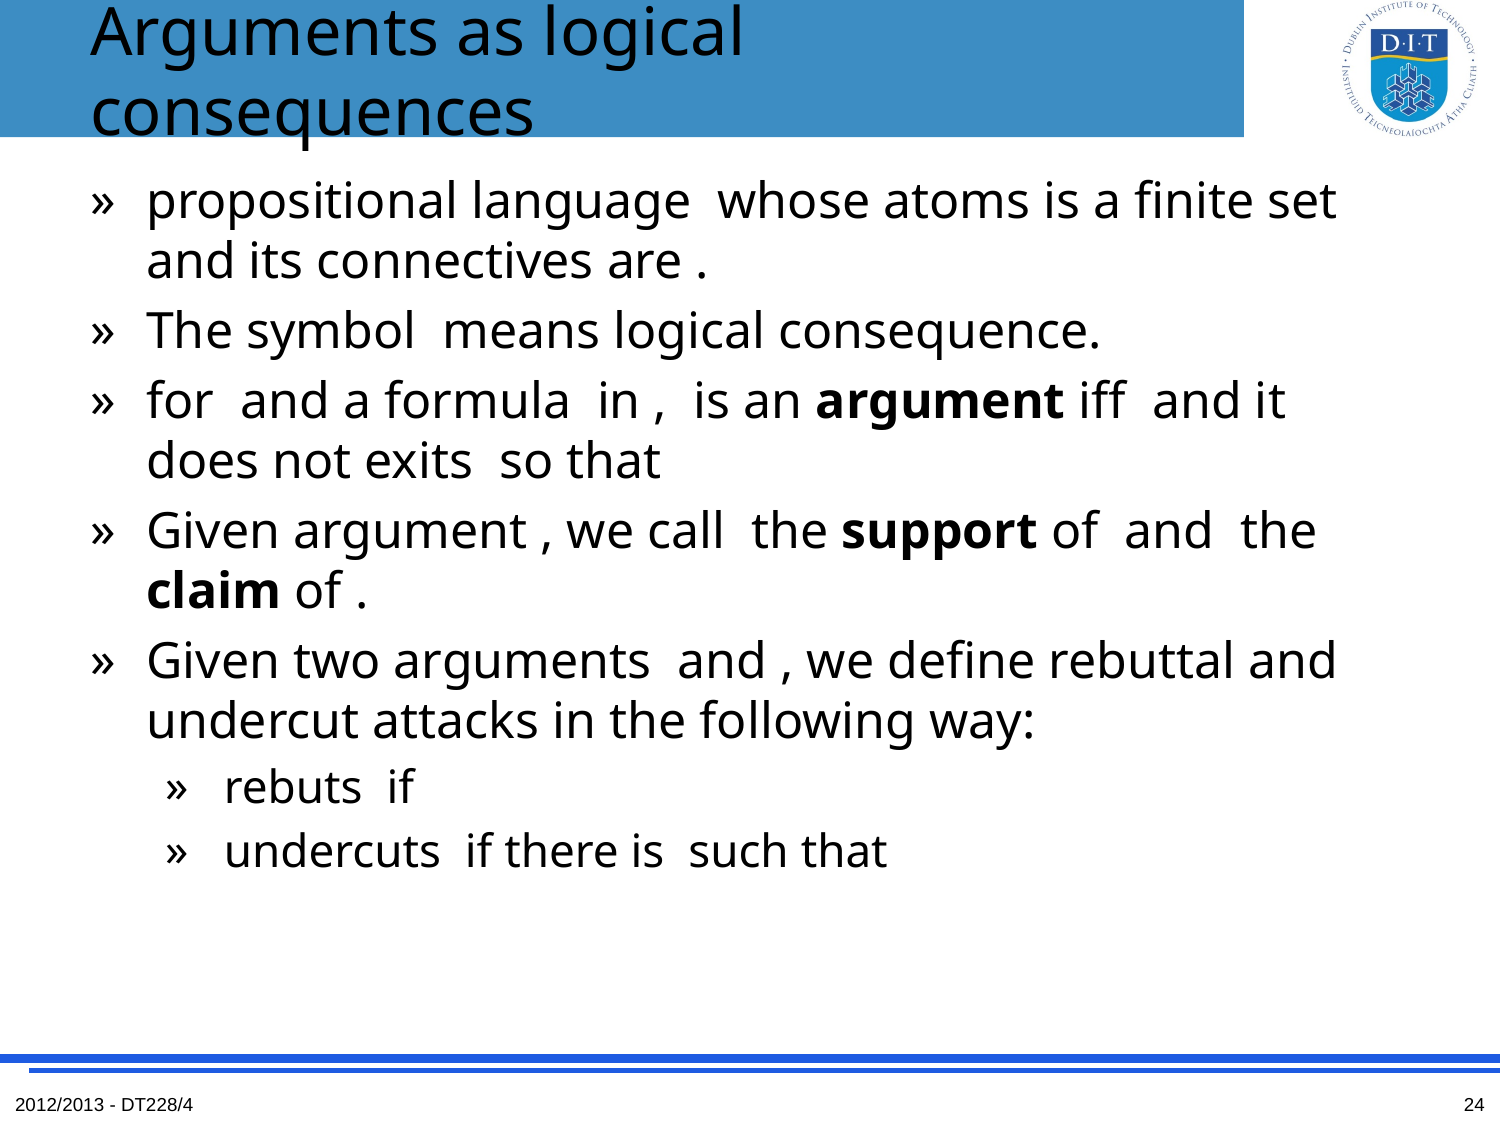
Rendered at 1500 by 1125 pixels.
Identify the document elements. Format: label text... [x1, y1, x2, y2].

title Arguments as logical consequences [74, 0, 1200, 138]
slide_number 2012/2013 - DT228/4 [0, 1084, 351, 1125]
picture [1340, 0, 1478, 138]
slide_number 24 [1149, 1084, 1500, 1125]
